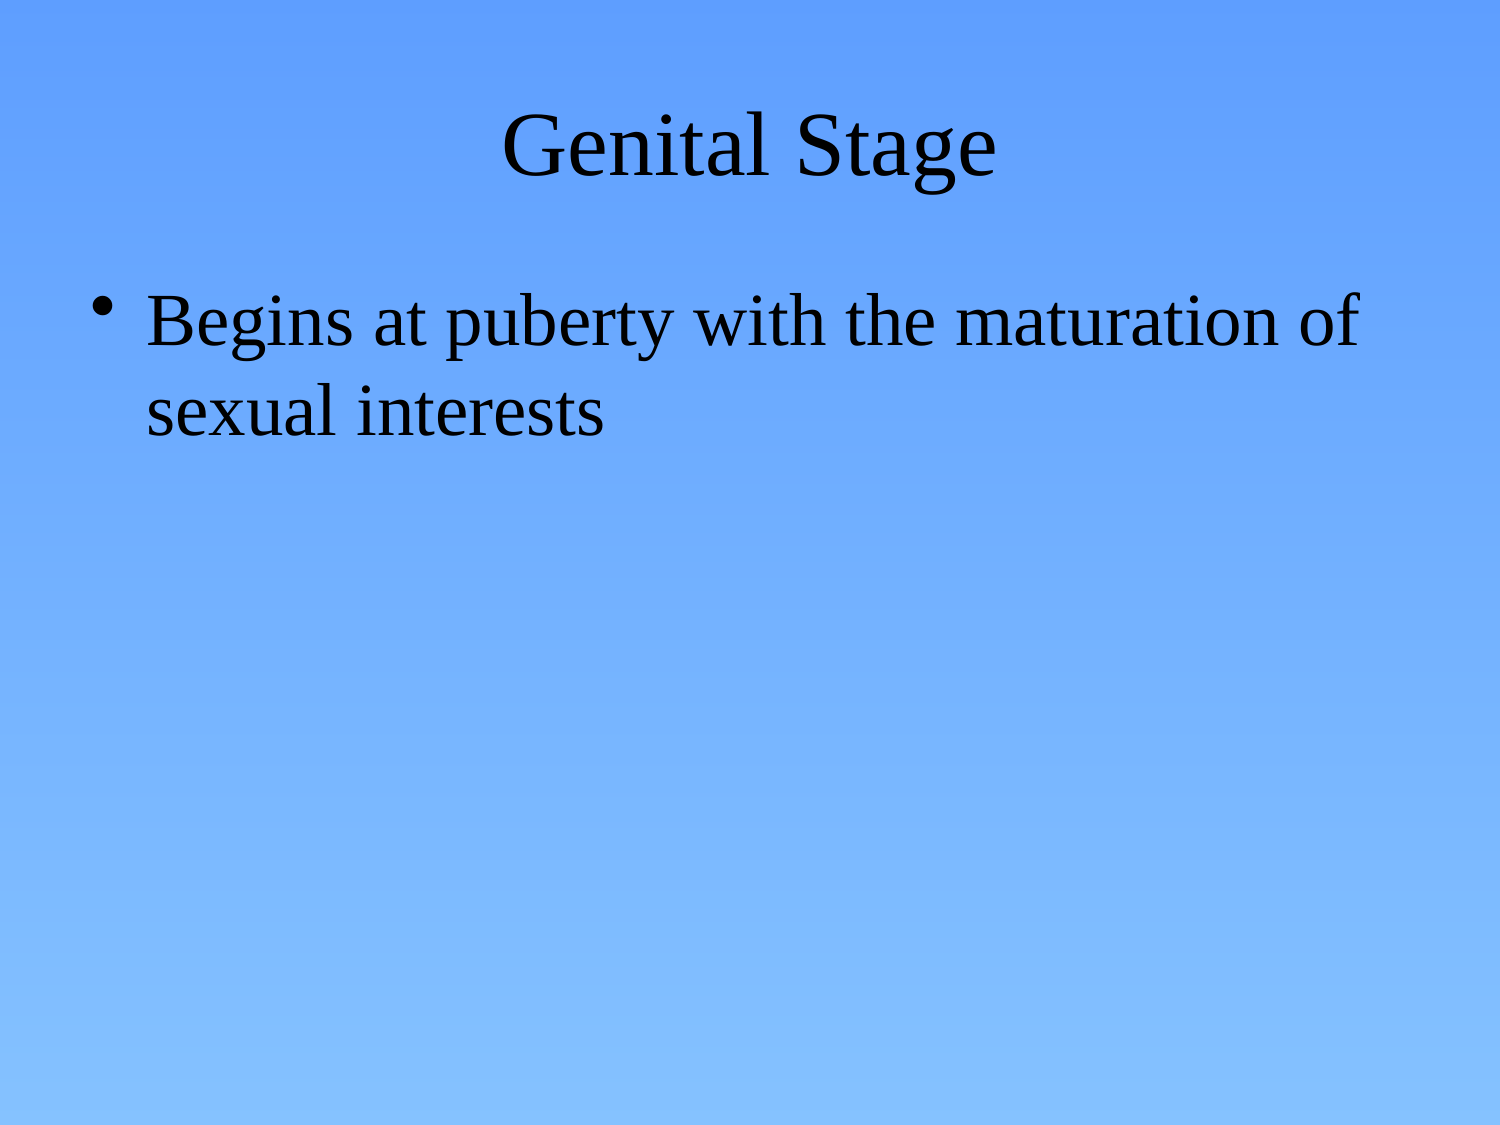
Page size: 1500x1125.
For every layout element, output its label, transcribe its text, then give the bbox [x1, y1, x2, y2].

list Begins at puberty with the maturation of sexual interests [74, 262, 1388, 1006]
title Genital Stage [74, 44, 1426, 233]
